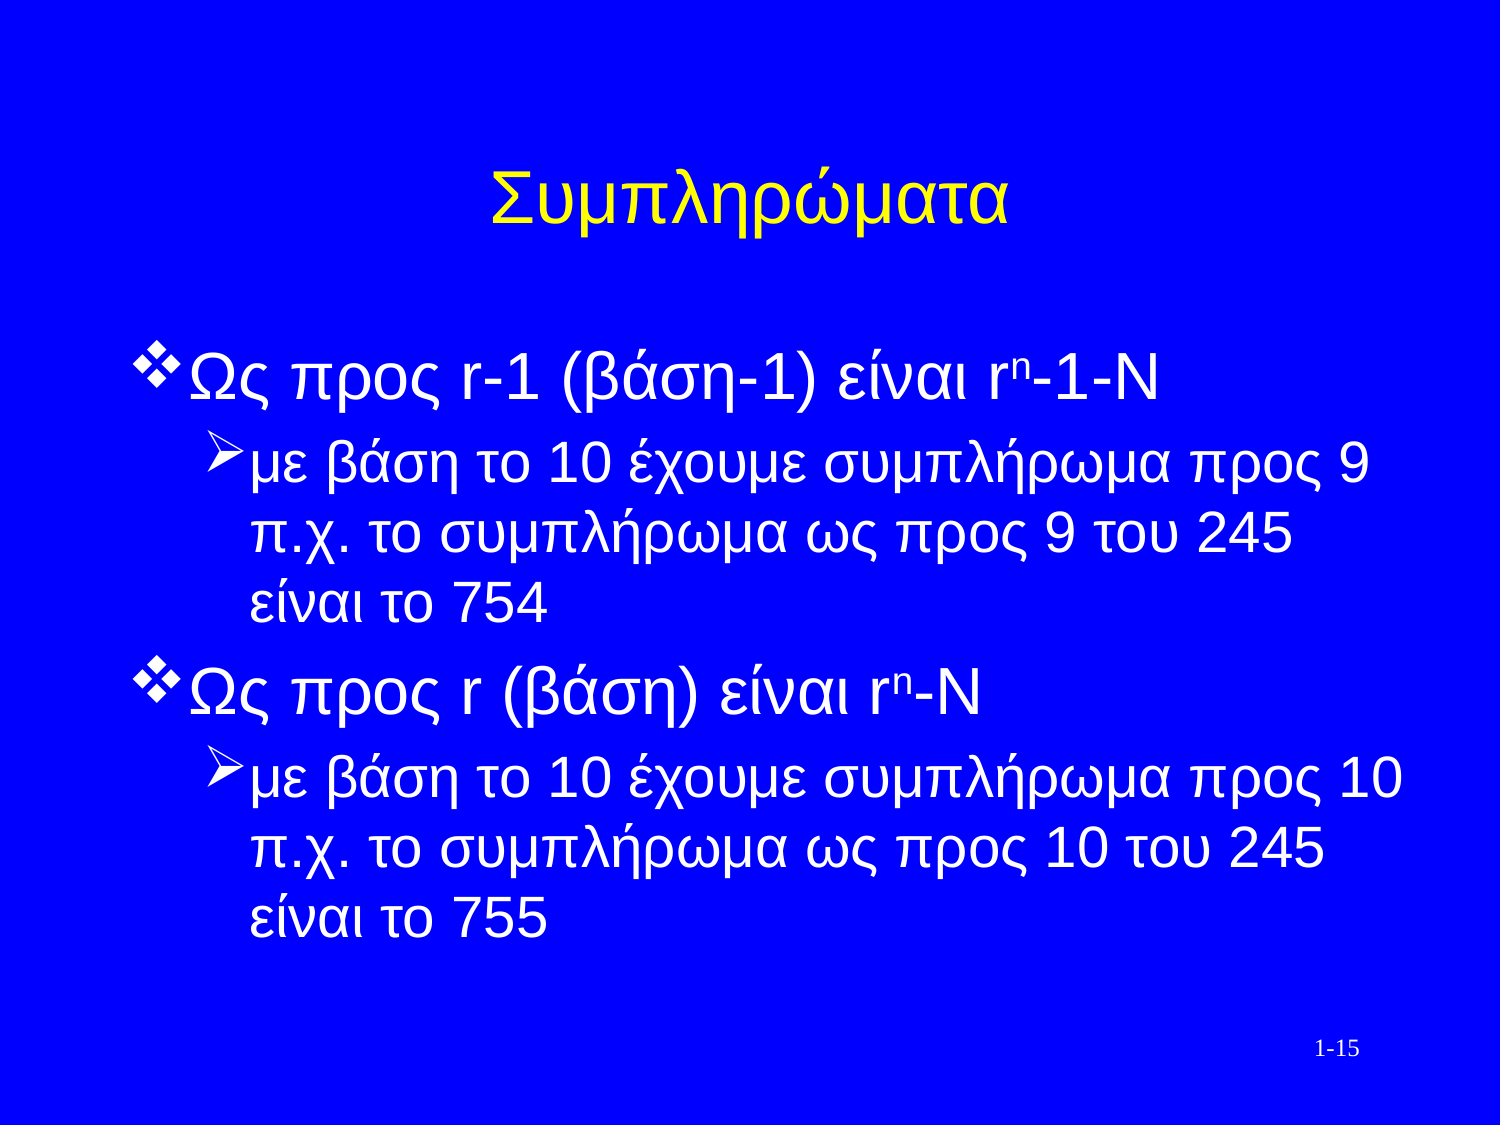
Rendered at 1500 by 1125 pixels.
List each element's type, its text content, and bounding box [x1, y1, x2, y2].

title Συμπληρώματα [112, 99, 1388, 288]
list Ως προς r-1 (βάση-1) είναι rn-1-N με βάση το 10 έχουμε συμπλήρωμα προς 9 π.χ. το συμπλήρωμα ως προς 9 του 245 είναι το 754 Ως προς r (βάση) είναι rn-N με βάση το 10 έχουμε συμπλήρωμα προς 10 π.χ. το συμπλήρωμα ως προς 10 του 245 είναι το 755 [112, 324, 1426, 1001]
